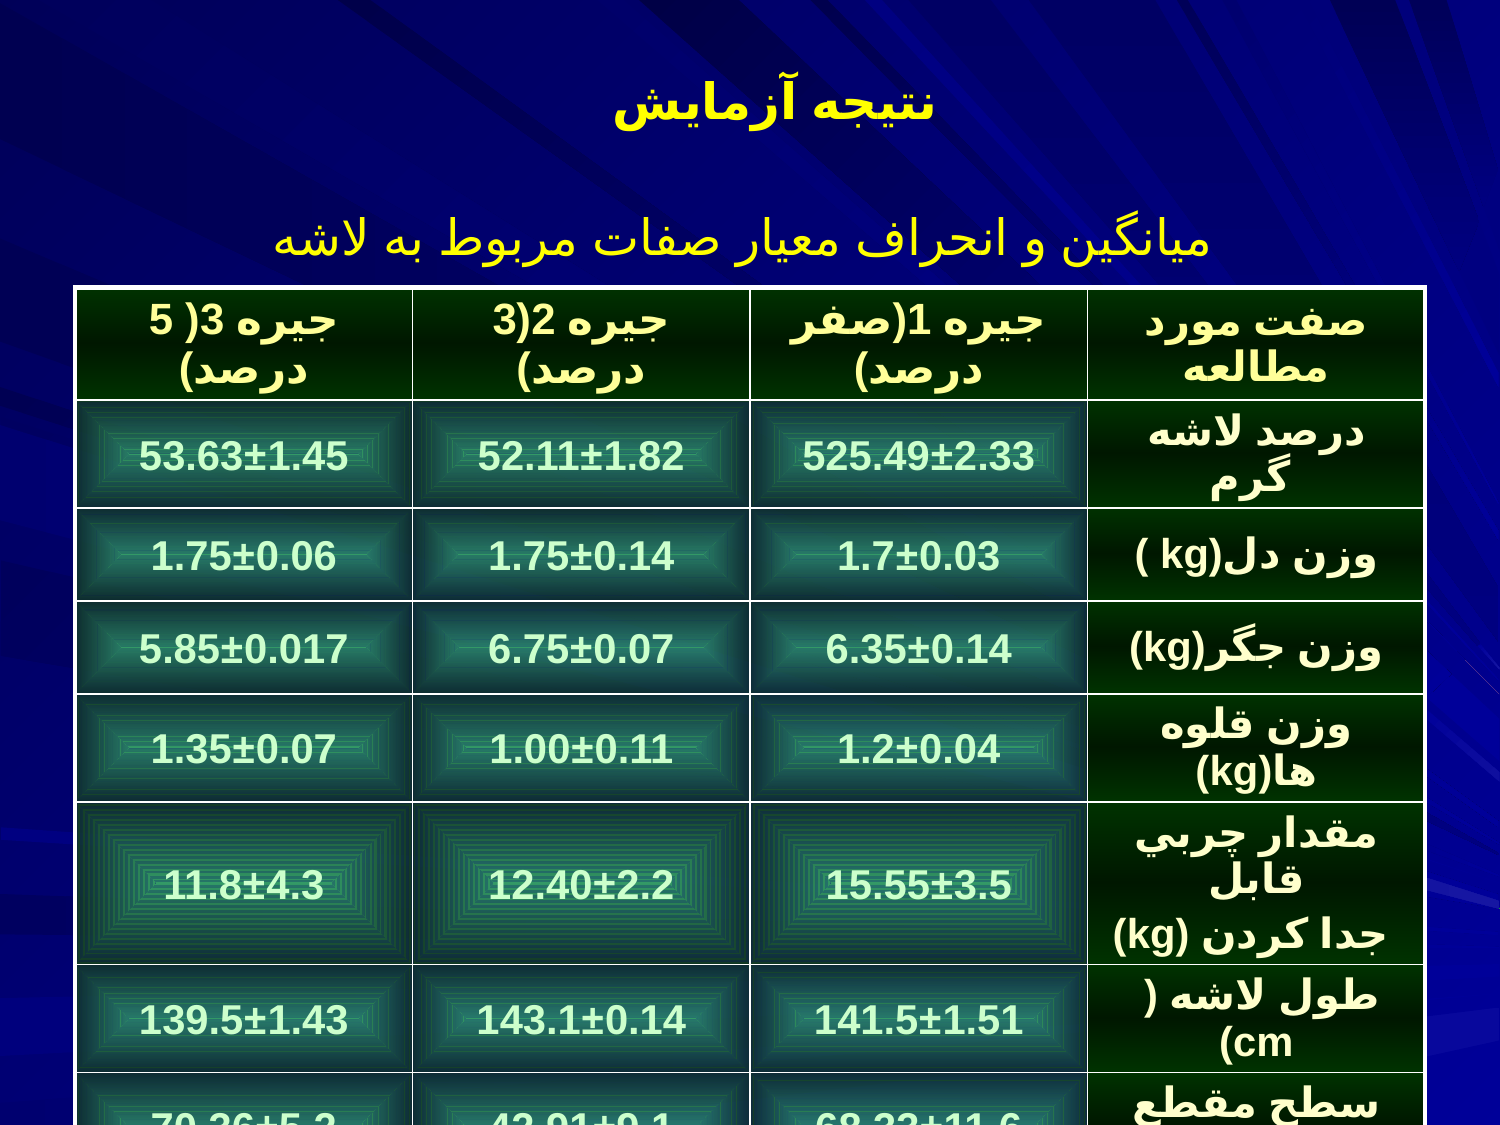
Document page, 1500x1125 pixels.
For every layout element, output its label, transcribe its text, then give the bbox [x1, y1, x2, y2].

table_cell 1.35±0.07 [77, 695, 412, 801]
table_cell 1.2±0.04 [751, 695, 1087, 801]
table_cell 6.35±0.14 [751, 602, 1087, 693]
table_cell وزن دل(kg ) [1088, 509, 1423, 600]
table_cell 15.55±3.5 [751, 803, 1087, 964]
table_cell وزن جگر(kg) [1088, 602, 1423, 693]
table_cell مقدار چربي قابل جدا كردن (kg) [1088, 803, 1423, 964]
table_header صفت مورد مطالعه [1088, 290, 1423, 399]
table_cell وزن قلوه ها(kg) [1088, 695, 1423, 801]
table_cell 11.8±4.3 [77, 803, 412, 964]
table_cell 6.75±0.07 [413, 602, 749, 693]
table_cell 68.33±11.6 [751, 1073, 1087, 1125]
table_header جيره 3( 5 درصد) [77, 290, 412, 399]
table_cell 525.49±2.33 [751, 401, 1087, 507]
table_cell درصد لاشه گرم [1088, 401, 1423, 507]
table_cell 5.85±0.017 [77, 602, 412, 693]
table_cell 1.00±0.11 [413, 695, 749, 801]
table_header جيره 1(صفر درصد) [751, 290, 1087, 399]
table_cell 70.36±5.2 [77, 1073, 412, 1125]
table_cell 52.11±1.82 [413, 401, 749, 507]
table_cell سطح مقطع راسته (cm2) [1088, 1073, 1423, 1125]
table_cell 1.75±0.06 [77, 509, 412, 600]
table_cell 12.40±2.2 [413, 803, 749, 964]
table_cell 42.91±9.1 [413, 1073, 749, 1125]
table_cell 53.63±1.45 [77, 401, 412, 507]
table_cell 1.7±0.03 [751, 509, 1087, 600]
table_cell 139.5±1.43 [77, 965, 412, 1072]
table_cell 143.1±0.14 [413, 965, 749, 1072]
table_cell 141.5±1.51 [751, 965, 1087, 1072]
text_box نتيجه آزمايش [575, 62, 975, 138]
table_header جيره 2(3 درصد) [413, 290, 749, 399]
table_cell طول لاشه ( ‍cm) [1088, 965, 1423, 1072]
title ميانگين و انحراف معيار صفات مربوط به لاشه [74, 187, 1426, 284]
table_cell 1.75±0.14 [413, 509, 749, 600]
